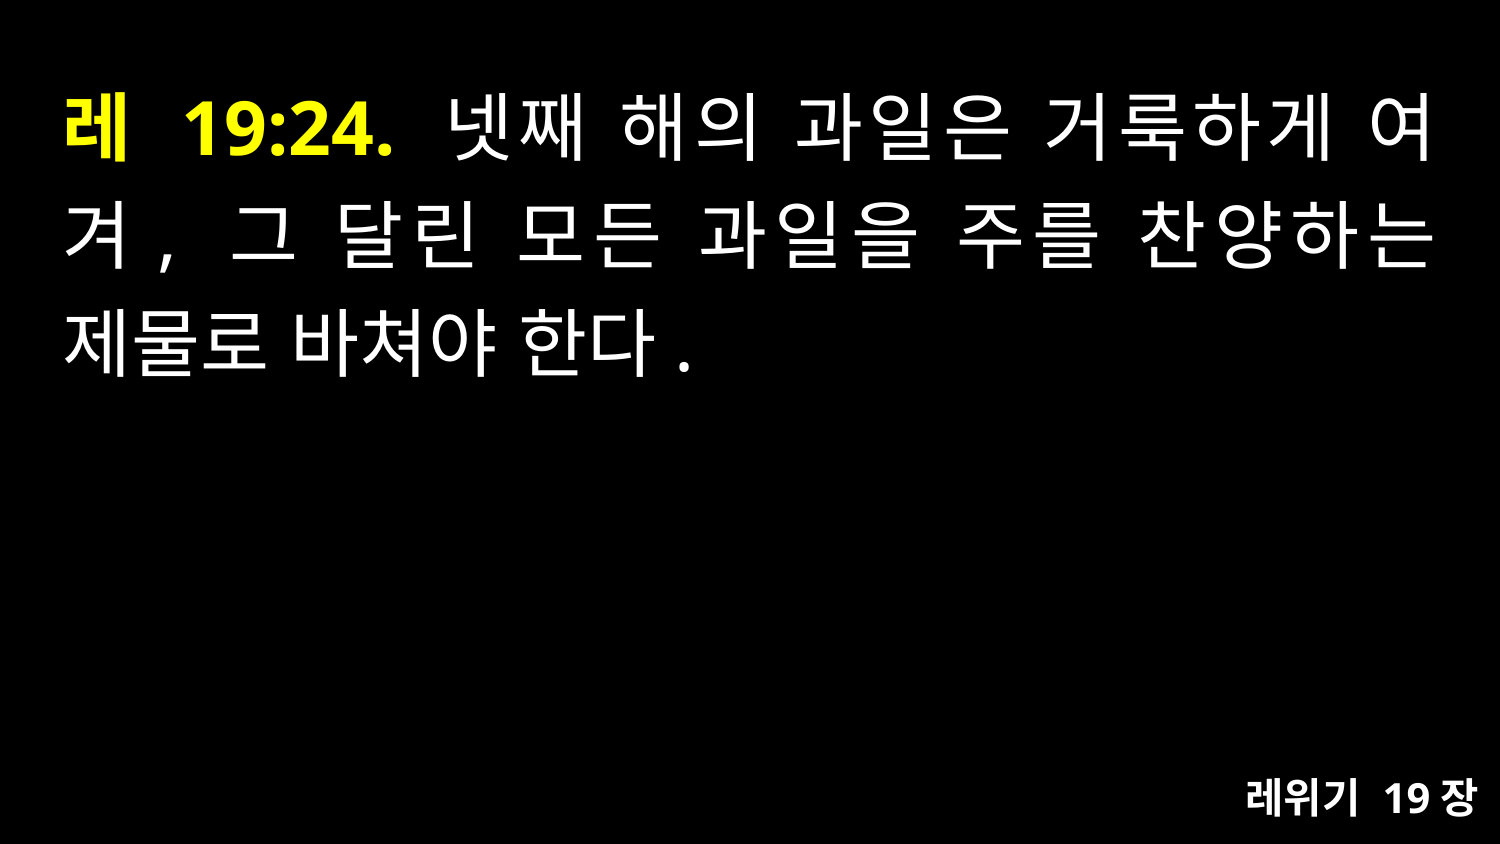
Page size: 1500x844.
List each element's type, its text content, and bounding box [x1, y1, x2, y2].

title 레 19:24. 넷째 해의 과일은 거룩하게 여겨, 그 달린 모든 과일을 주를 찬양하는 제물로 바쳐야 한다. [0, 0, 1500, 844]
subtitle 레위기 19장 [916, 770, 1500, 844]
